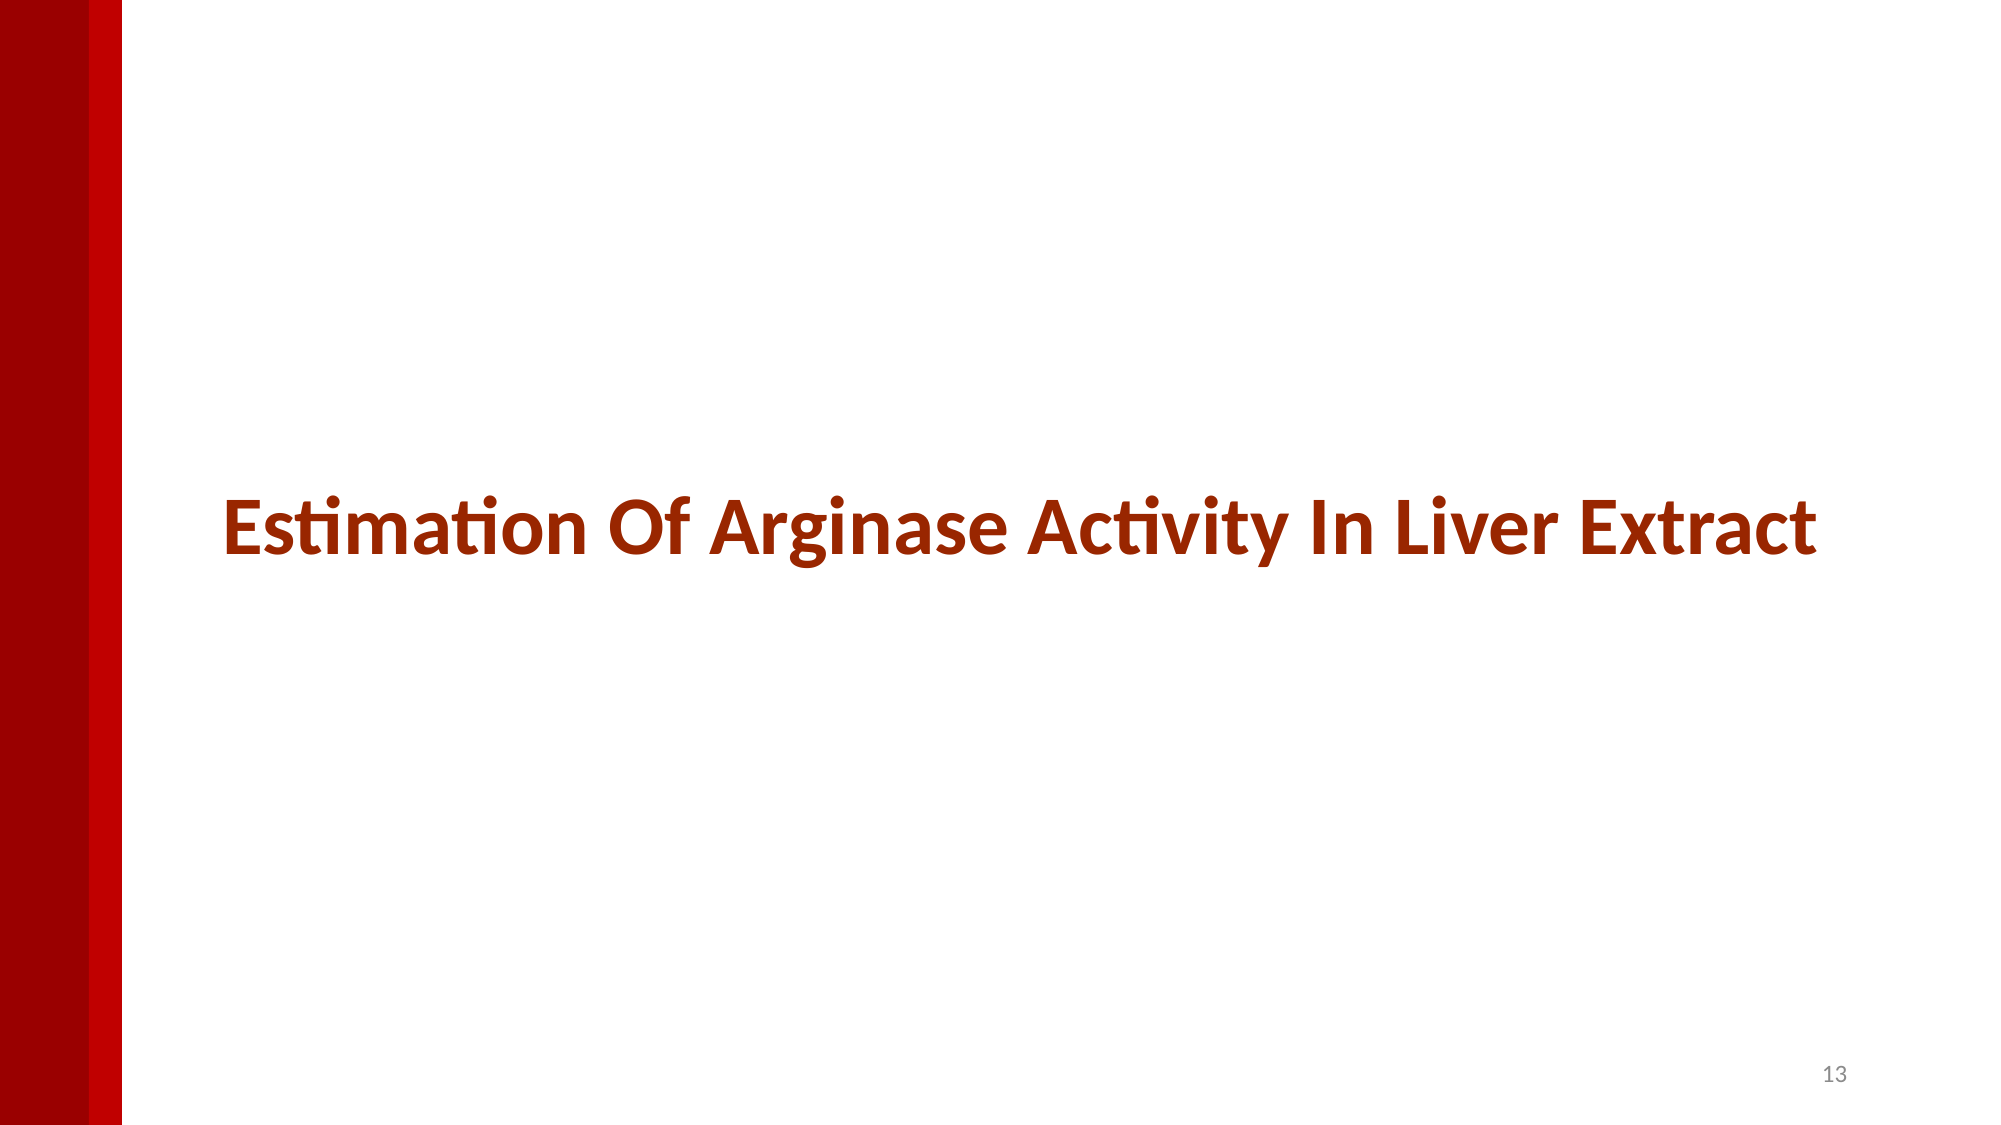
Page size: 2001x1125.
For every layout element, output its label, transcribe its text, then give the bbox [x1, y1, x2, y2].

text_box Estimation Of Arginase Activity In Liver Extract [123, 427, 1920, 728]
text_box [0, 0, 88, 1125]
text_box [88, 0, 123, 1125]
slide_number 13 [1412, 1042, 1863, 1103]
